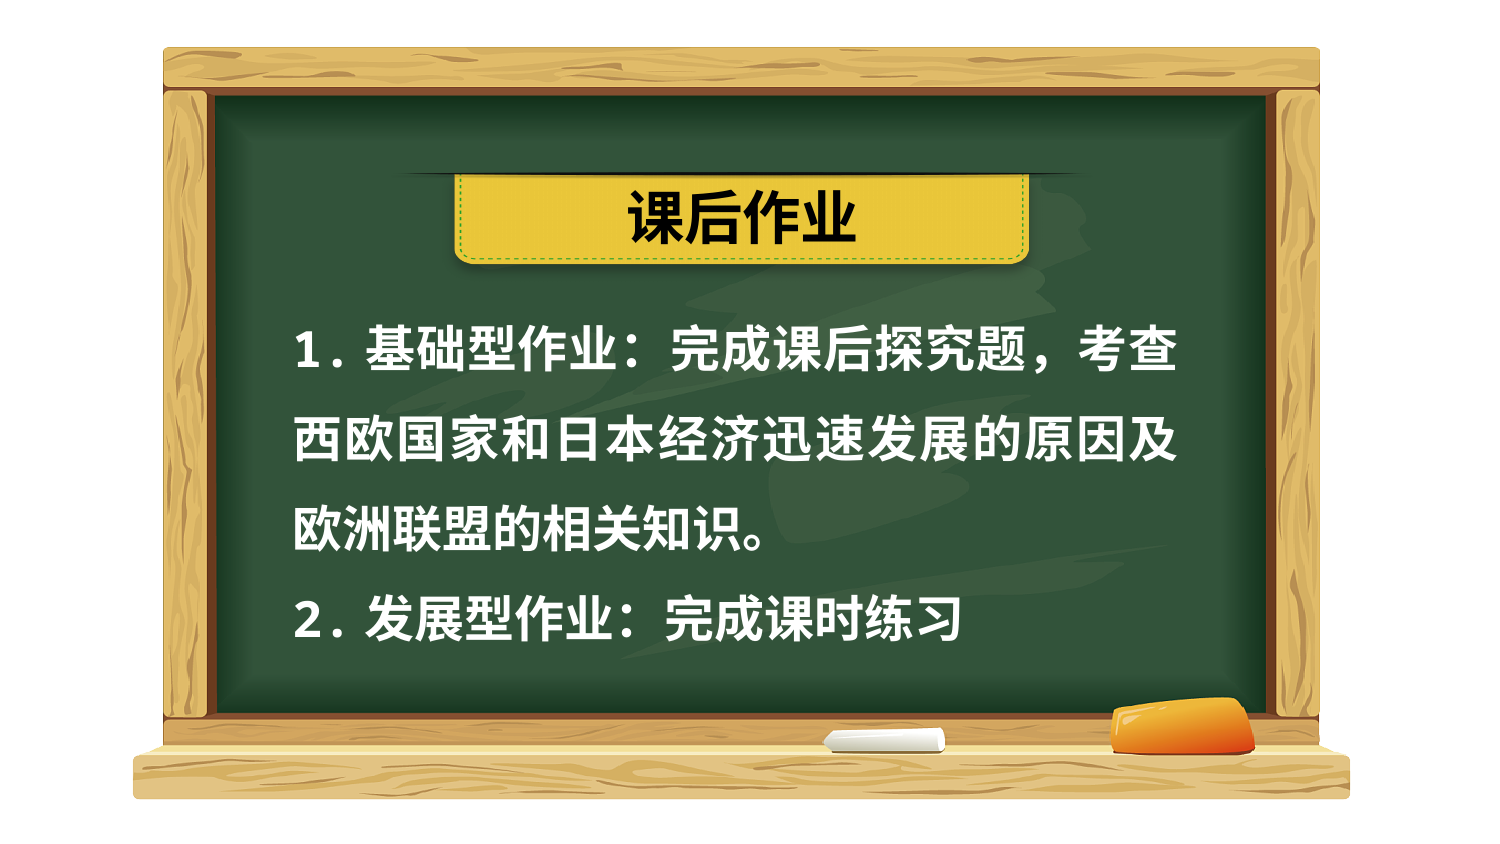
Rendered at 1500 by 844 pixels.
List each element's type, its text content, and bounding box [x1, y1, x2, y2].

picture [77, 39, 1407, 819]
text_box 1.基础型作业：完成课后探究题，考查西欧国家和日本经济迅速发展的原因及欧洲联盟的相关知识。 2.发展型作业：完成课时练习 [277, 280, 1194, 498]
